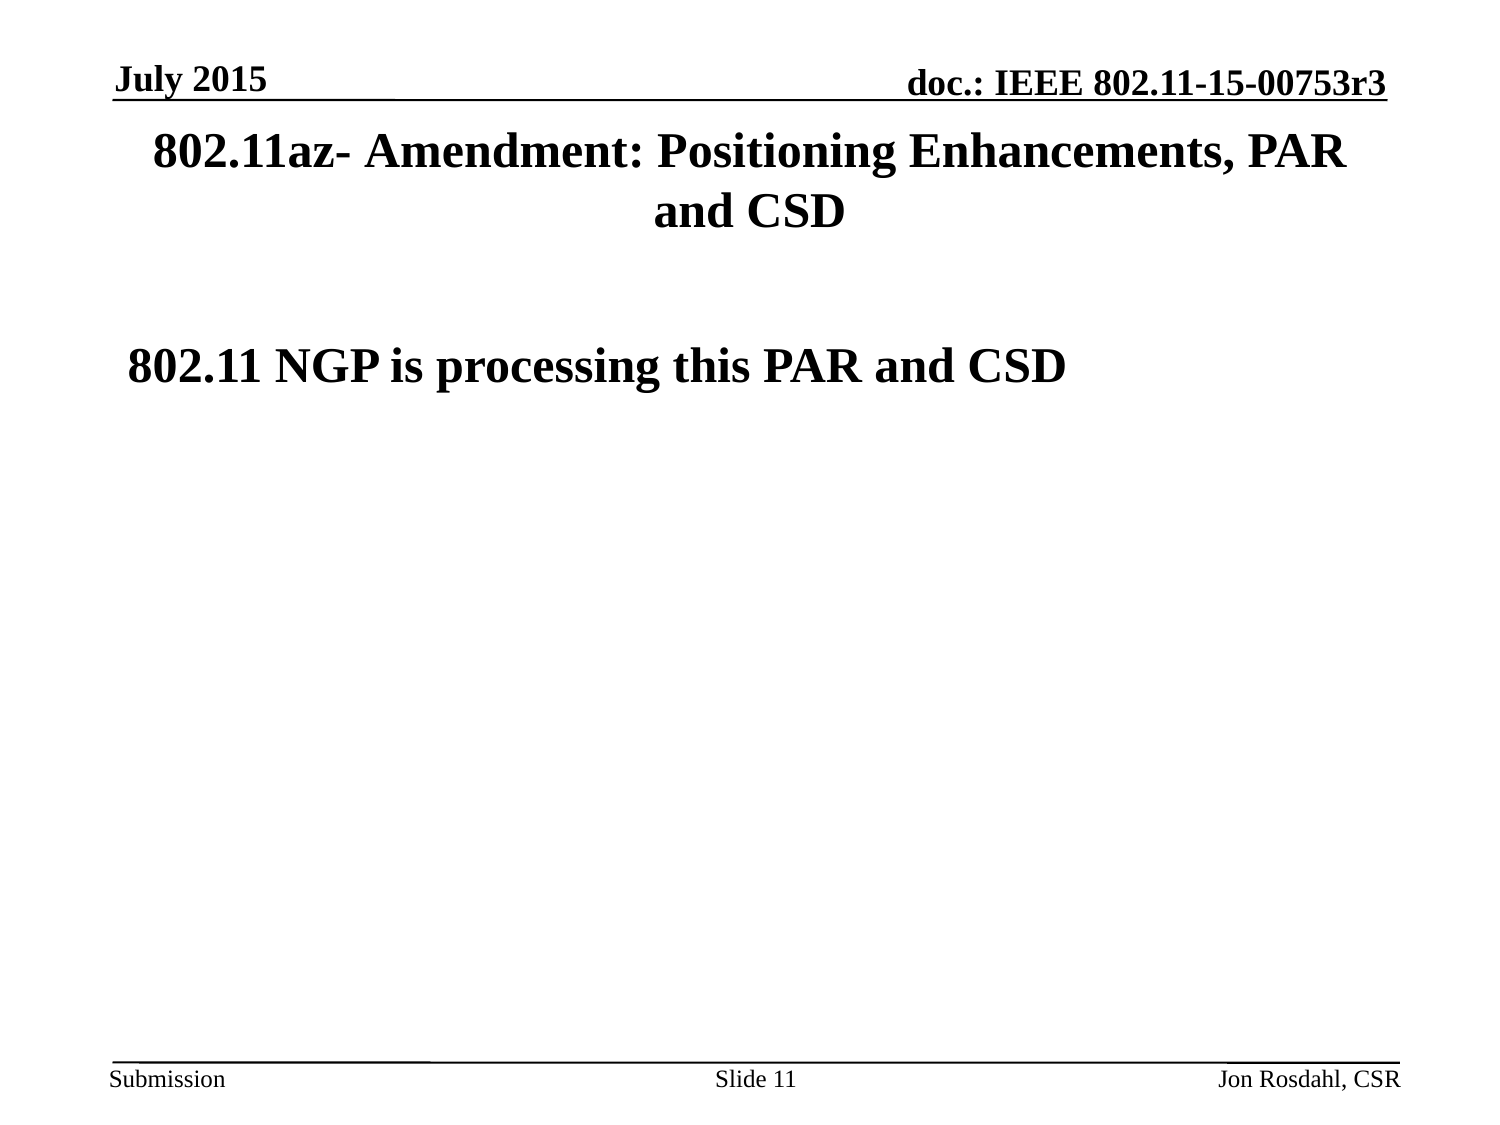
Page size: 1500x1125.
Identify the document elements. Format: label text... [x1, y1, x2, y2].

title 802.11az- Amendment: Positioning Enhancements, PAR and CSD [112, 112, 1388, 244]
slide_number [114, 54, 423, 100]
footer Jon Rosdahl, CSR [878, 1061, 1402, 1093]
list 802.11 NGP is processing this PAR and CSD [112, 324, 1388, 1000]
slide_number Slide 11 [712, 1061, 800, 1123]
